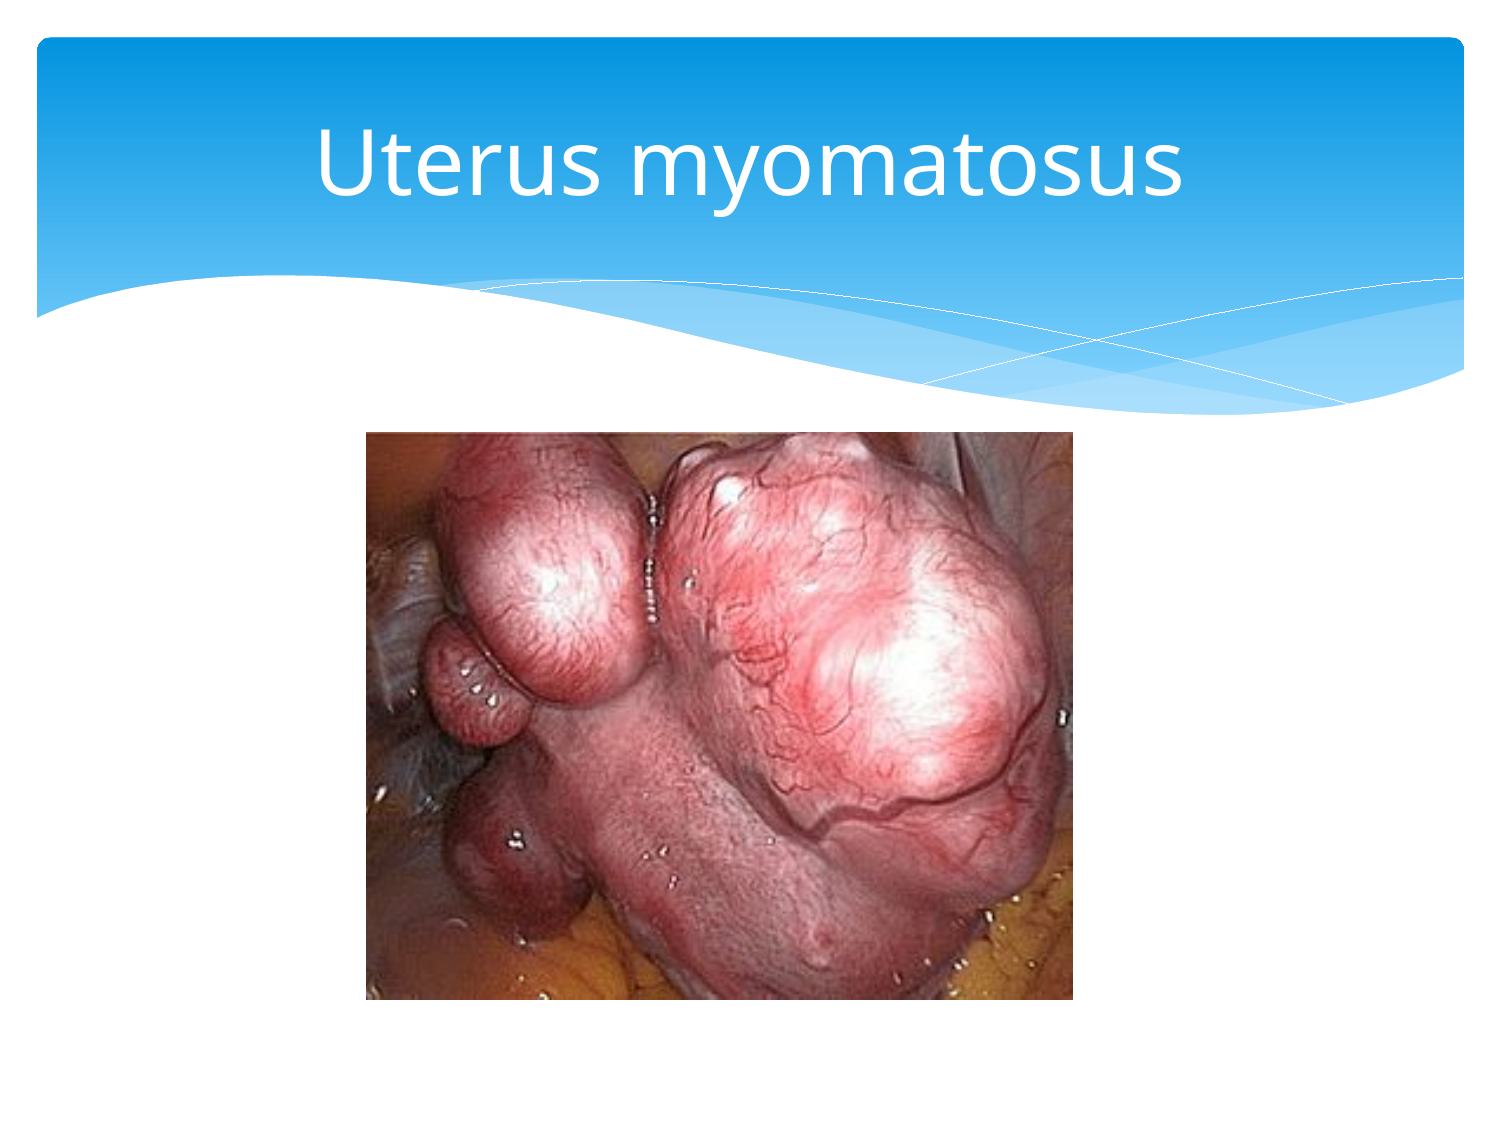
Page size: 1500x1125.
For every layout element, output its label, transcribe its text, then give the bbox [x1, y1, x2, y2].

title Uterus myomatosus [75, 55, 1425, 261]
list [366, 432, 1073, 1000]
